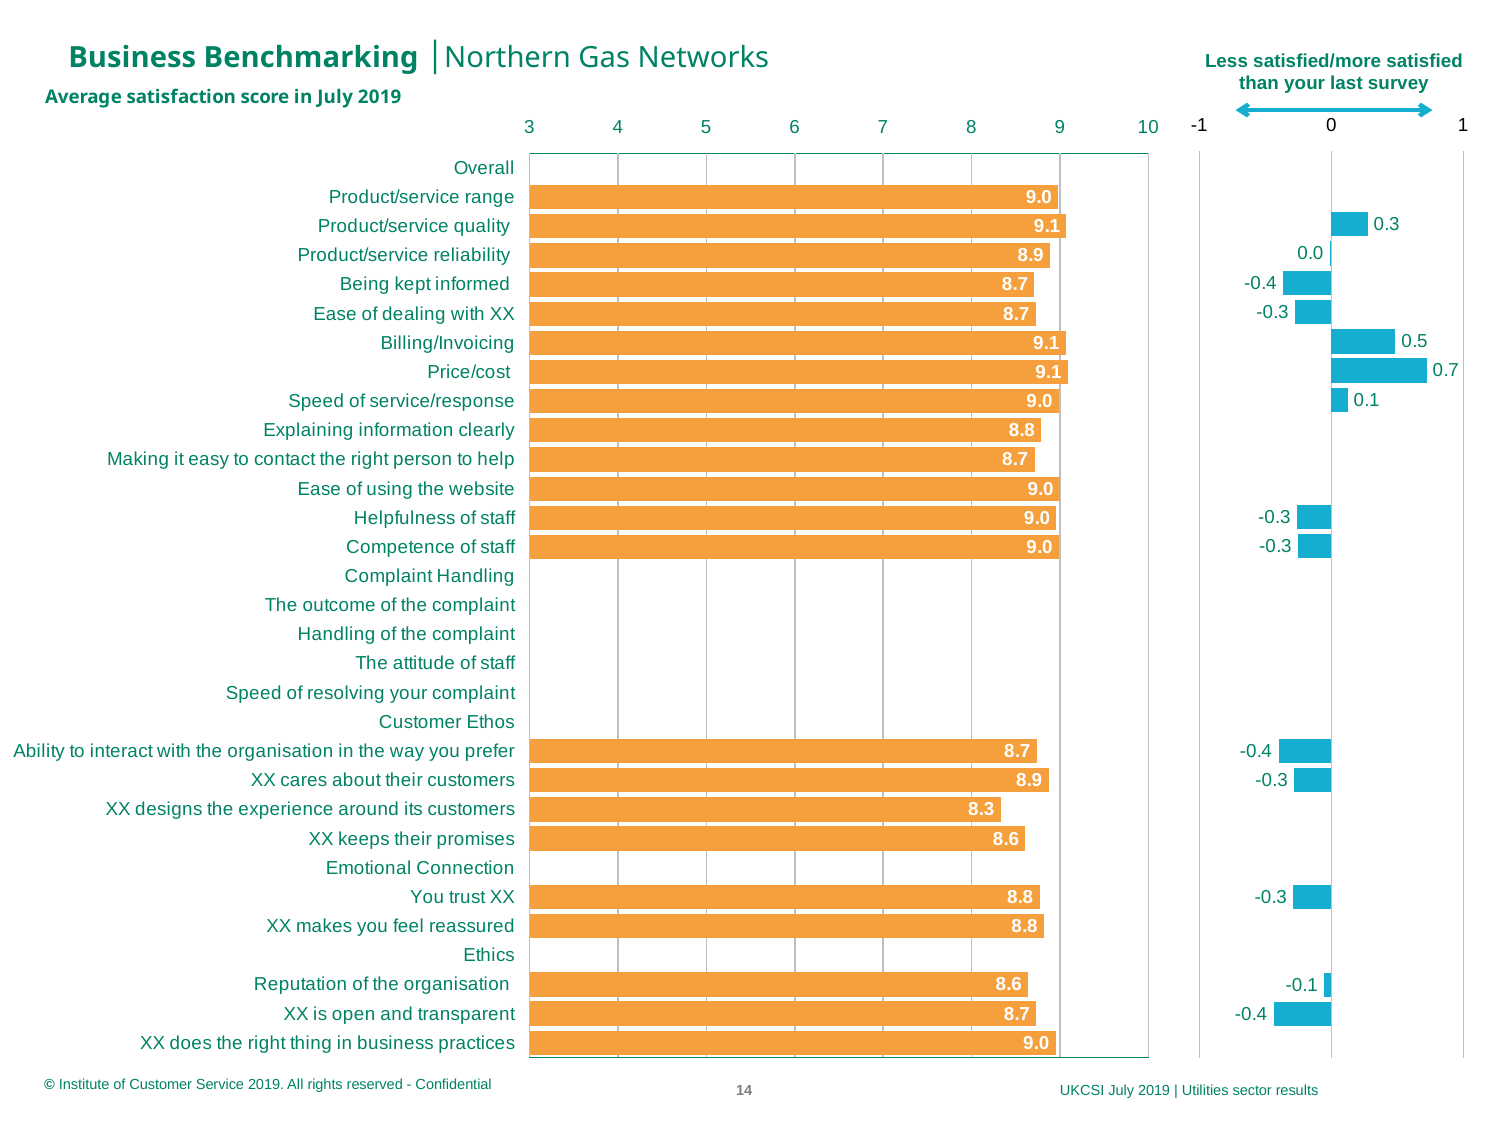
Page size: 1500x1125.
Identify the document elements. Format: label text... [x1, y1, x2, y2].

text_box UKCSI July 2019 | Utilities sector results [1045, 1072, 1500, 1106]
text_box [1156, 42, 1500, 111]
text_box Business Benchmarking │Northern Gas Networks [53, 30, 785, 64]
chart [0, 66, 1495, 1083]
